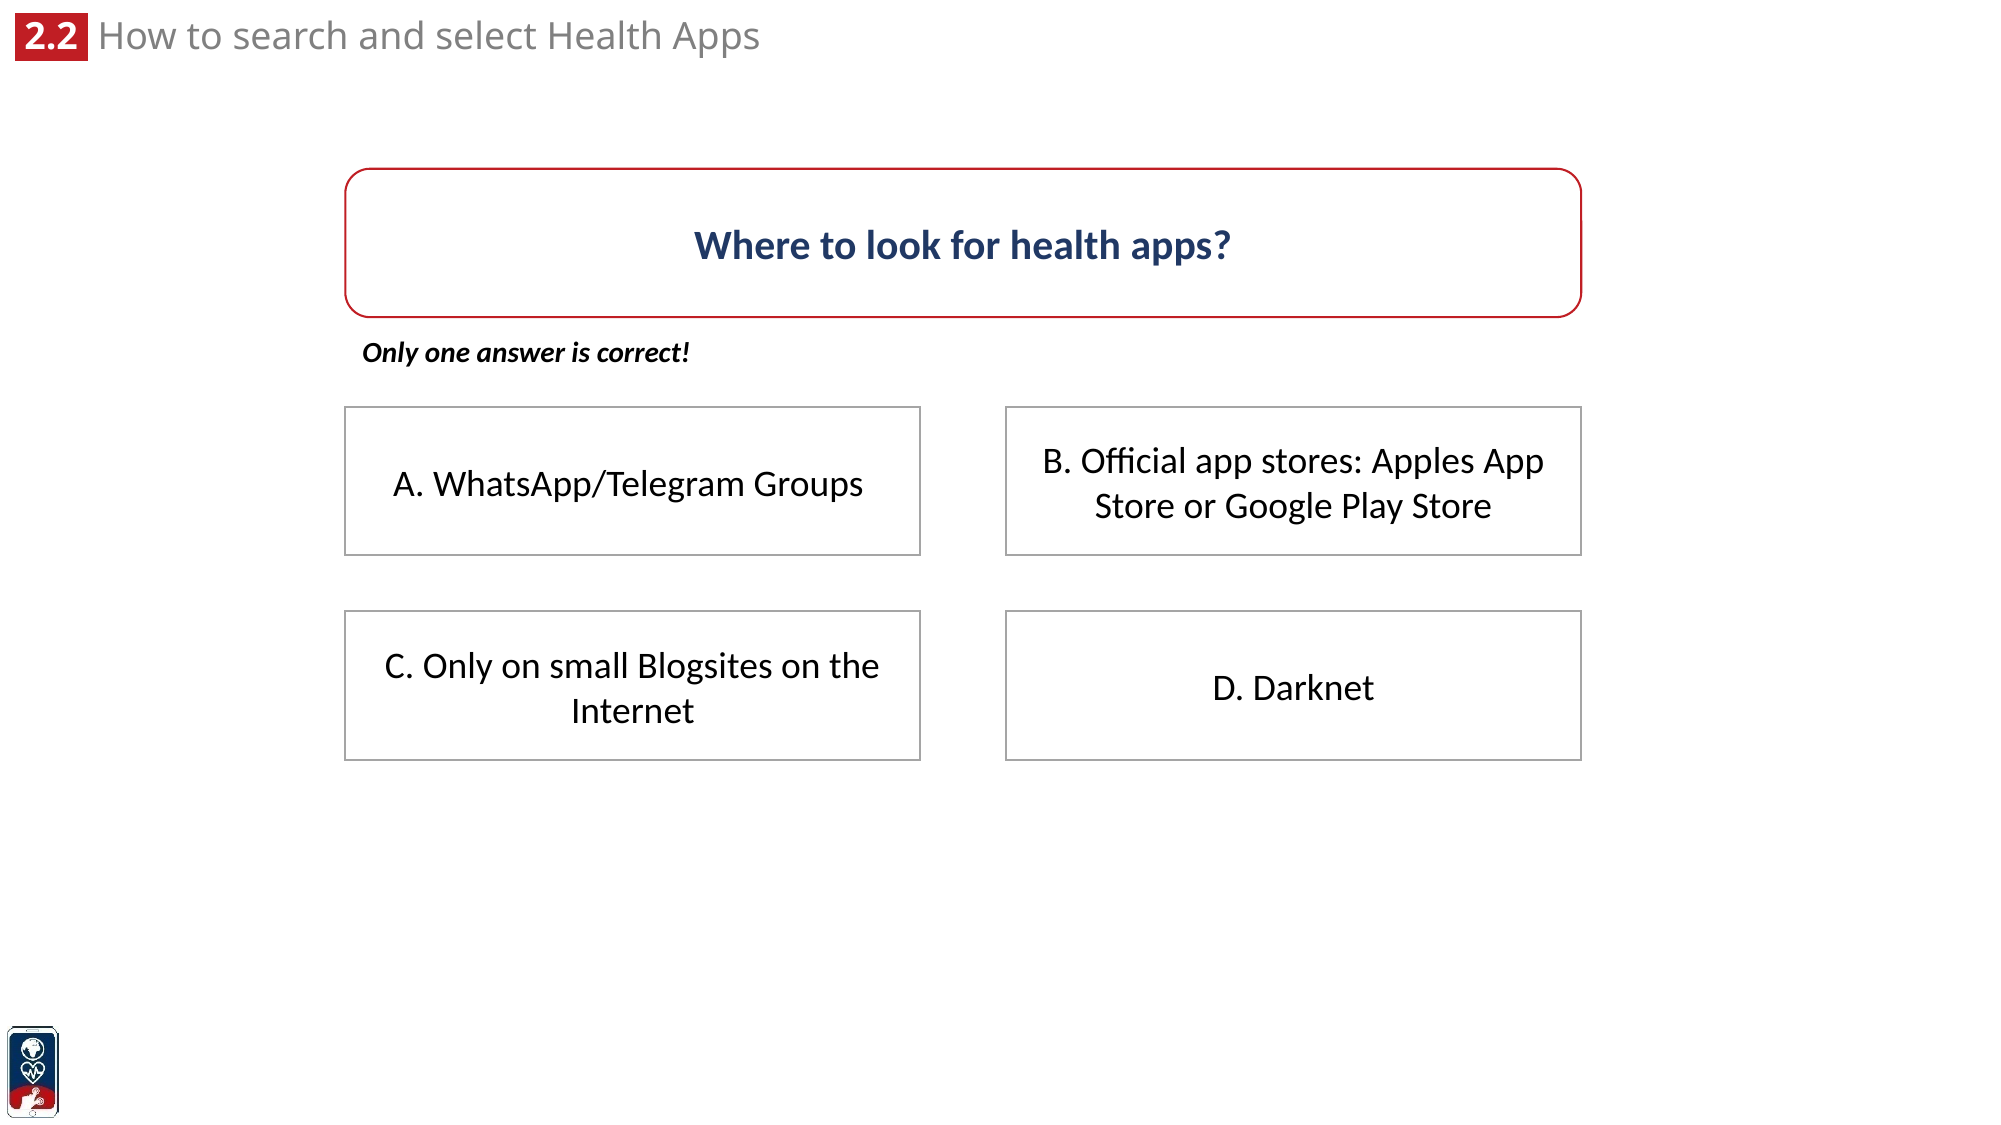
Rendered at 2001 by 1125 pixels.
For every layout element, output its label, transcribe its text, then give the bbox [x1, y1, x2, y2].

text_box Where to look for health apps? [344, 167, 1583, 319]
text_box A. WhatsApp/Telegram Groups [344, 406, 921, 556]
text_box Only one answer is correct! [347, 325, 706, 376]
picture [7, 1026, 59, 1118]
text_box C. Only on small Blogsites on the Internet [344, 610, 921, 761]
text_box B. Official app stores: Apples App Store or Google Play Store [1005, 406, 1582, 556]
text_box D. Darknet [1005, 610, 1582, 761]
